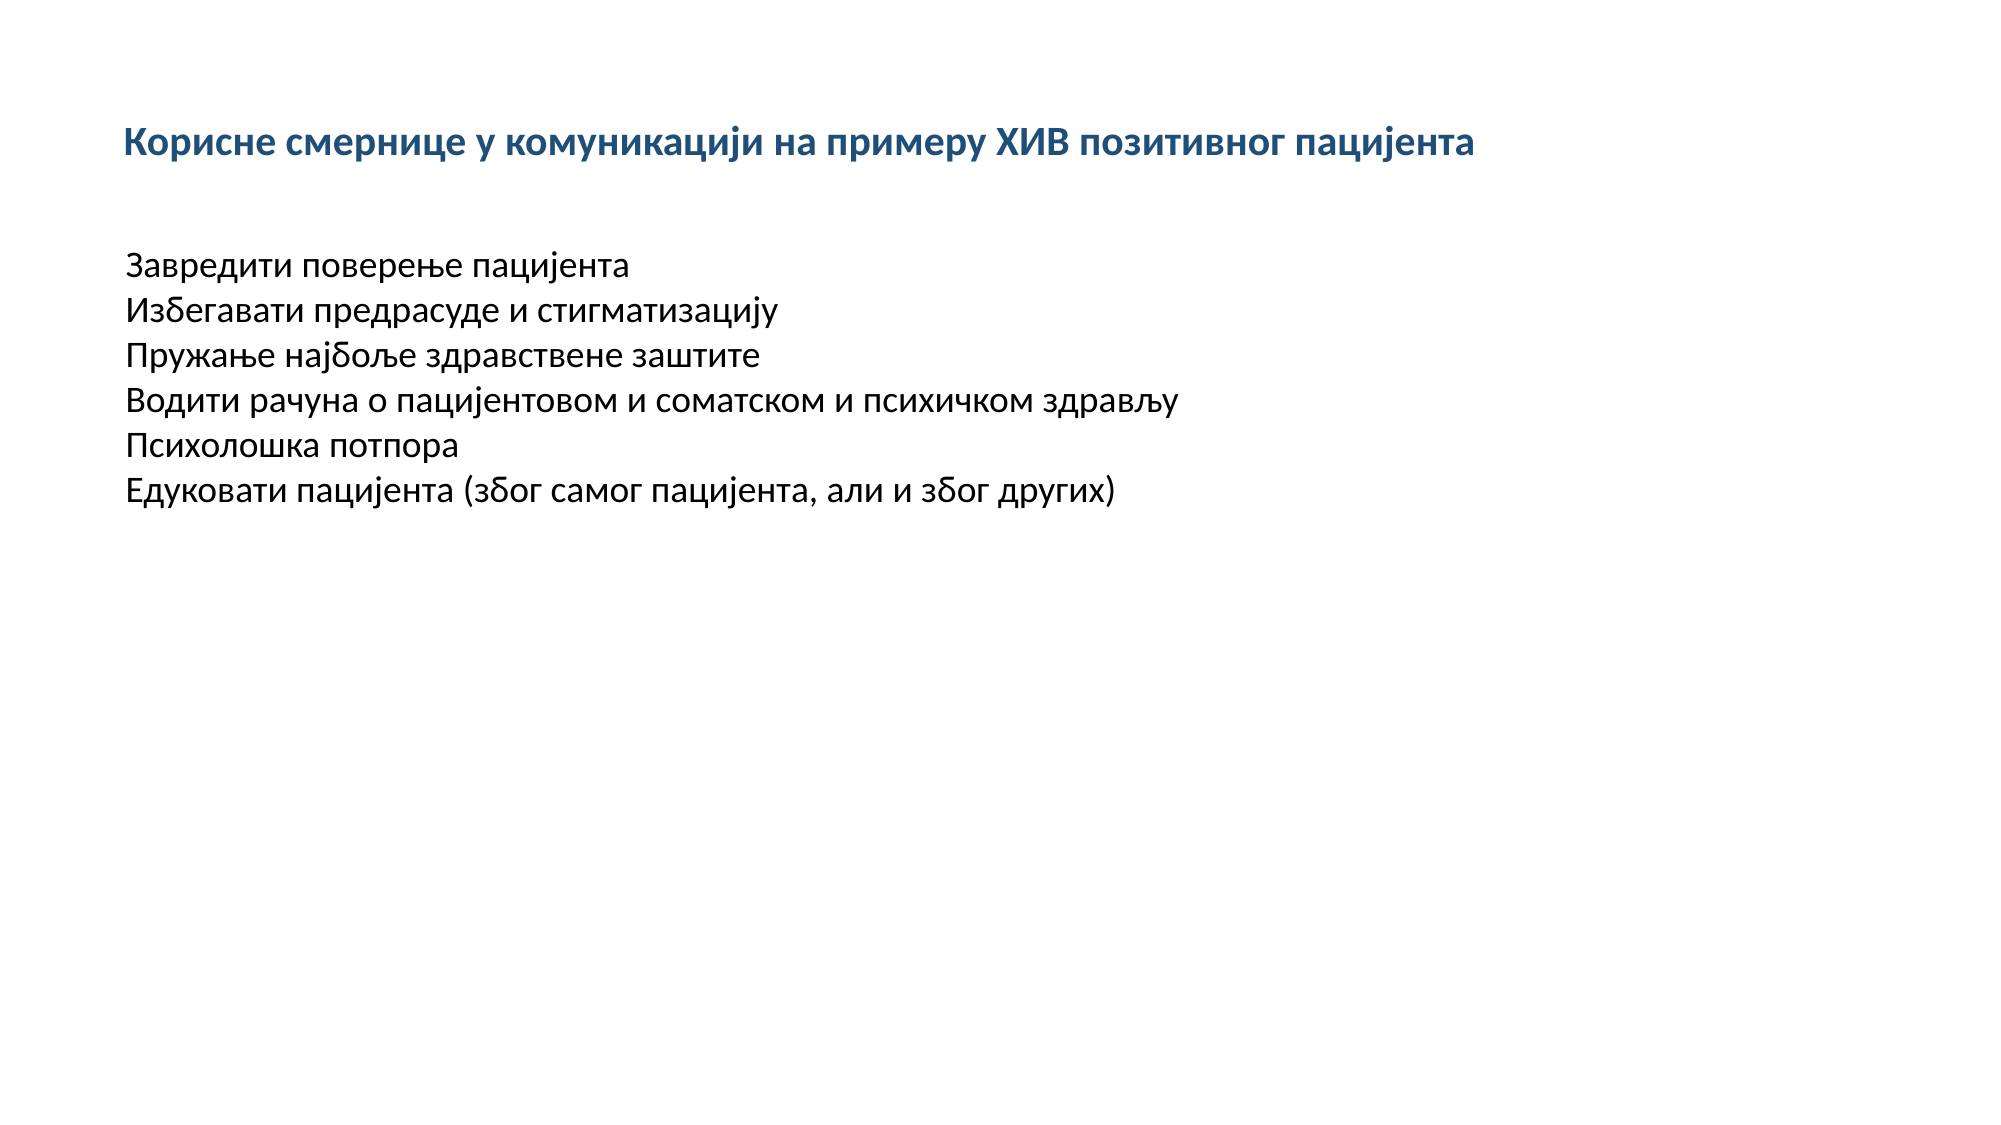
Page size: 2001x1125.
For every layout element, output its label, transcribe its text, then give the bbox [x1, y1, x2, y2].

text_box Завредити поверење пацијента Избегавати предрасуде и стигматизацију Пружање најбоље здравствене заштите Водити рачуна о пацијентовом и соматском и психичком здрављу Психолошка потпора Едуковати пацијента (због самог пацијента, али и због других) [110, 232, 1195, 563]
text_box Корисне смернице у комуникацији на примеру ХИВ позитивног пацијента [109, 106, 1492, 172]
